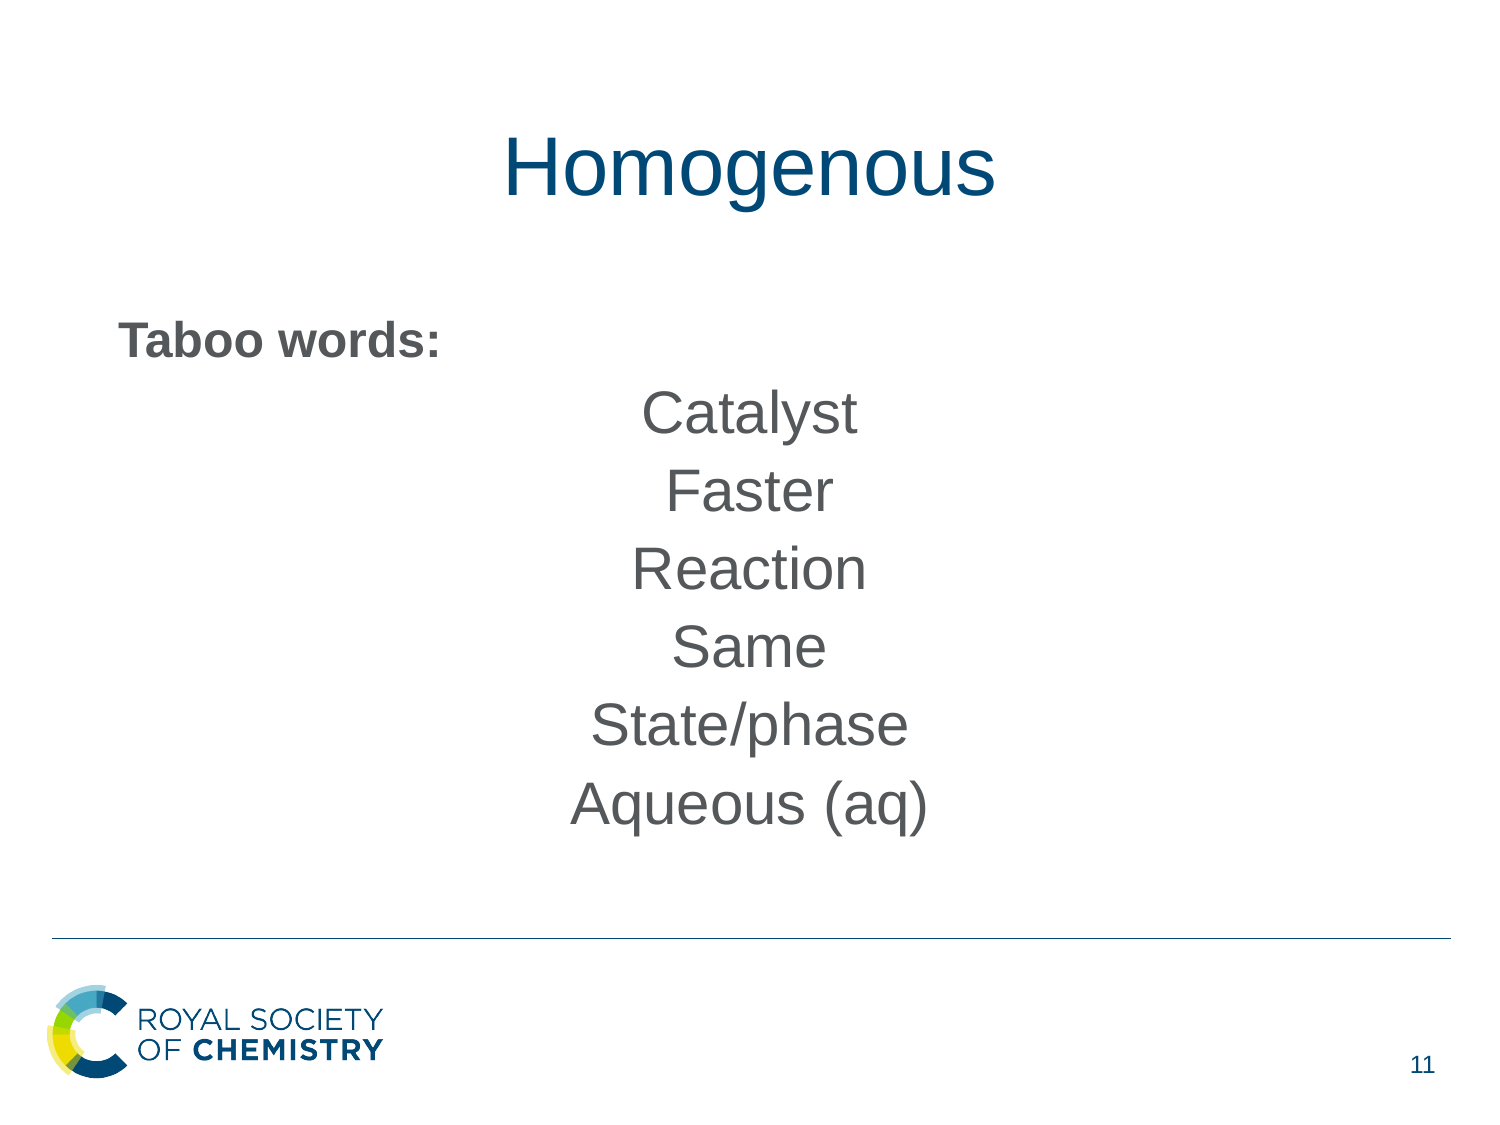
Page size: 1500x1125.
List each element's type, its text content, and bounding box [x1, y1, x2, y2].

title Homogenous [103, 59, 1397, 278]
picture [0, 938, 430, 1125]
list Taboo words: Catalyst Faster Reaction Same State/phase Aqueous (aq) [103, 299, 1397, 859]
slide_number 11 [1113, 1033, 1451, 1094]
